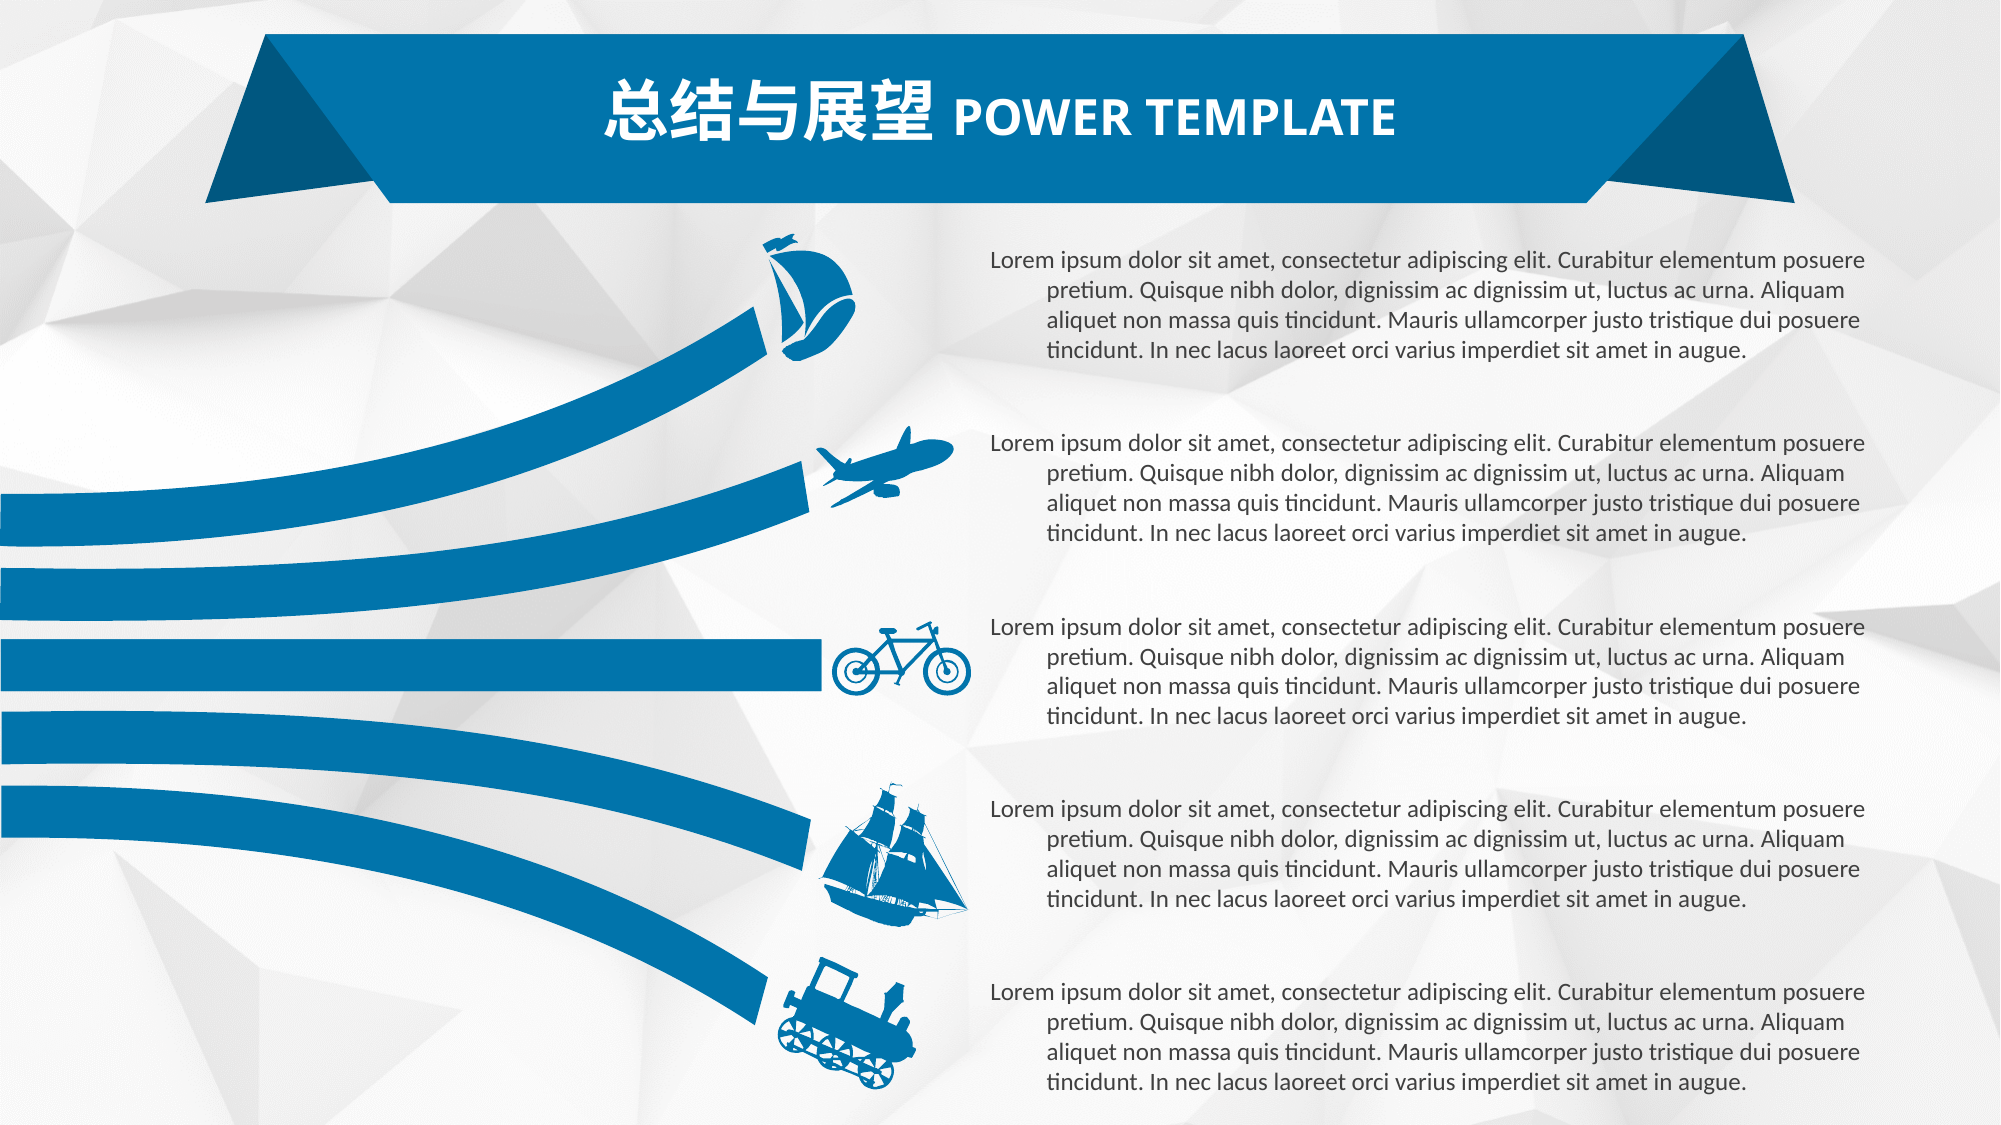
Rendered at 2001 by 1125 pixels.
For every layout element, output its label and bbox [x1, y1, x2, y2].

picture [0, 0, 2001, 1125]
text_box [204, 34, 1796, 204]
